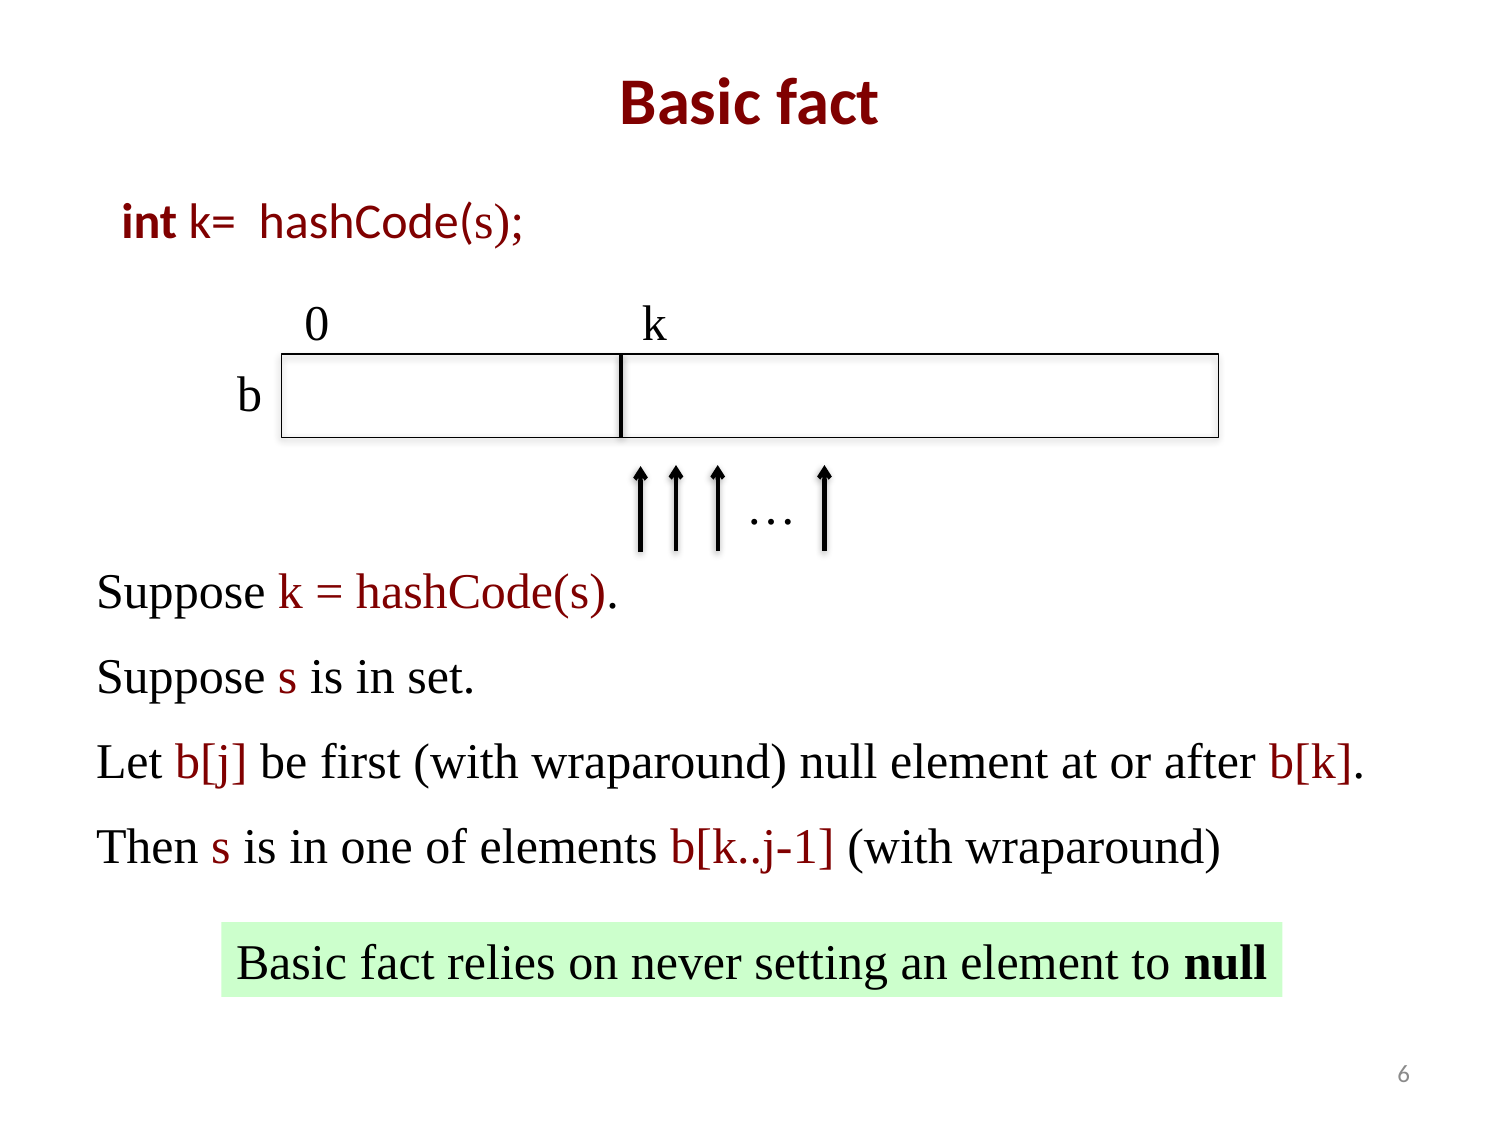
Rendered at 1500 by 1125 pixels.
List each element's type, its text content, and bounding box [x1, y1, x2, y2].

slide_number 6 [1074, 1042, 1425, 1103]
text_box [281, 353, 619, 438]
text_box int k= hashCode(s); [106, 181, 1287, 256]
text_box 0 k [289, 283, 682, 352]
title Basic fact [75, 45, 1425, 152]
text_box b [222, 354, 278, 429]
text_box Basic fact relies on never setting an element to null [221, 922, 1283, 997]
text_box [623, 353, 1219, 438]
text_box … [731, 466, 811, 542]
text_box Suppose k = hashCode(s). Suppose s is in set. Let b[j] be first (with wraparound) null element at or after b[k]. Then s is in one of elements b[k..j-1] (with wraparound) [81, 551, 1381, 881]
